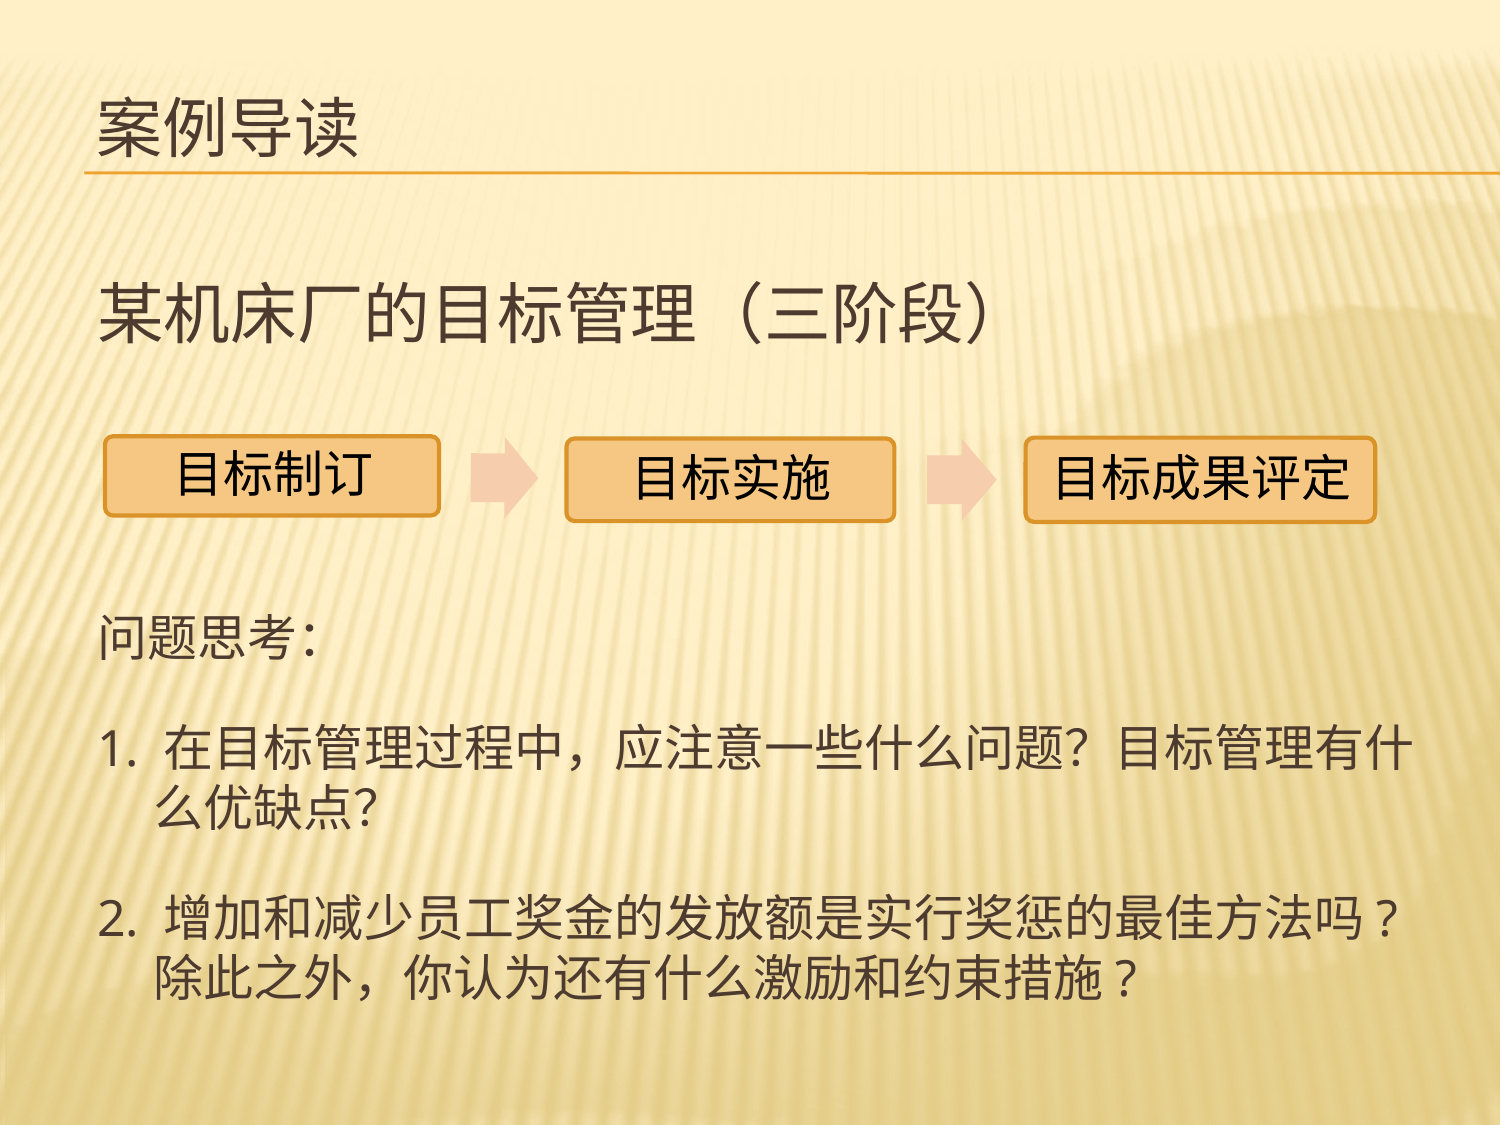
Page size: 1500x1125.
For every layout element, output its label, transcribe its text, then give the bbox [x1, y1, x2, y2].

title 案例导读 [82, 78, 1432, 245]
list 某机床厂的目标管理（三阶段） 问题思考： 1. 在目标管理过程中，应注意一些什么问题？目标管理有什么优缺点？ 2. 增加和减少员工奖金的发放额是实行奖惩的最佳方法吗?除此之外，你认为还有什么激励和约束措施? [81, 264, 1433, 1060]
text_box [99, 396, 1377, 563]
